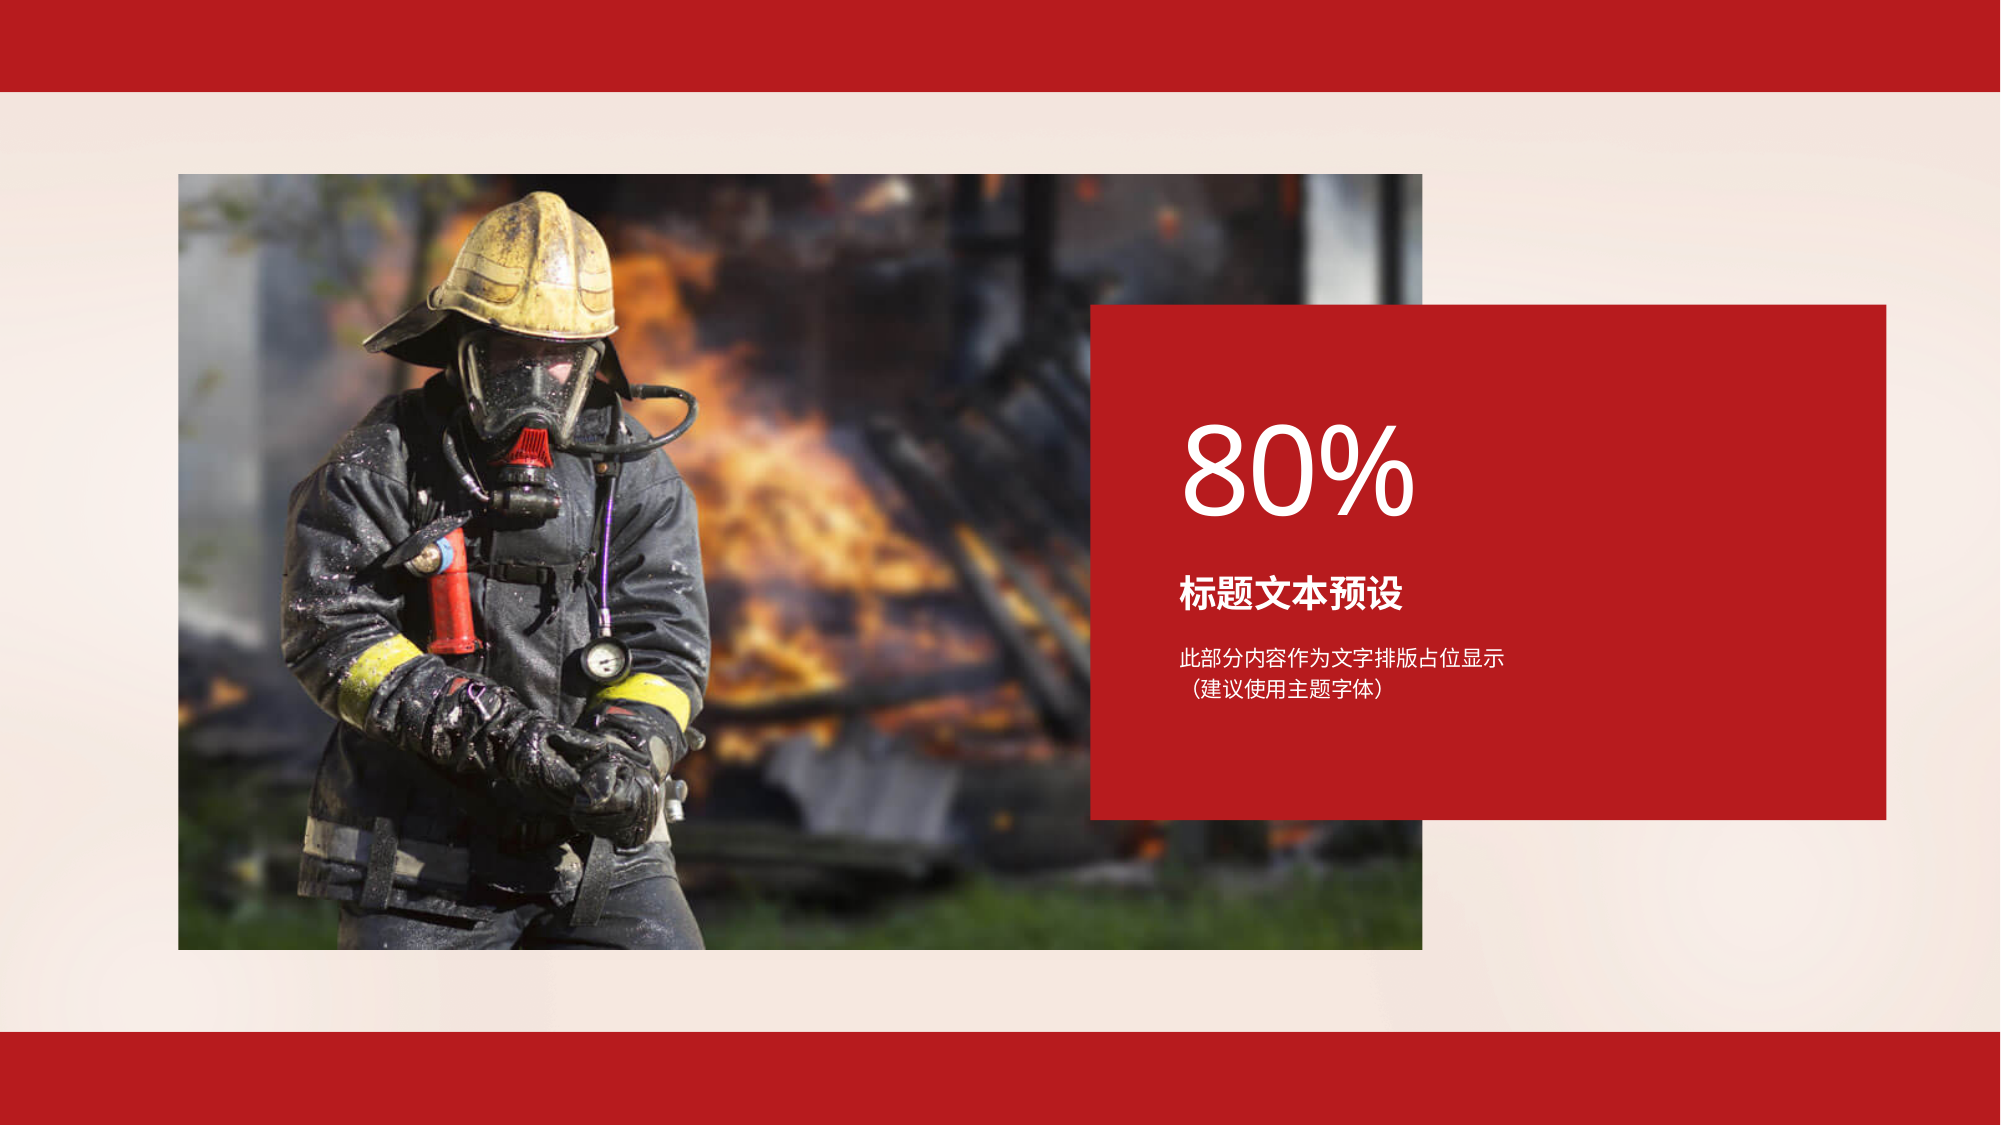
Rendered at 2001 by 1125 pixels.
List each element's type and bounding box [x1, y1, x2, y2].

text_box [178, 174, 1887, 950]
picture [0, 0, 2001, 1125]
